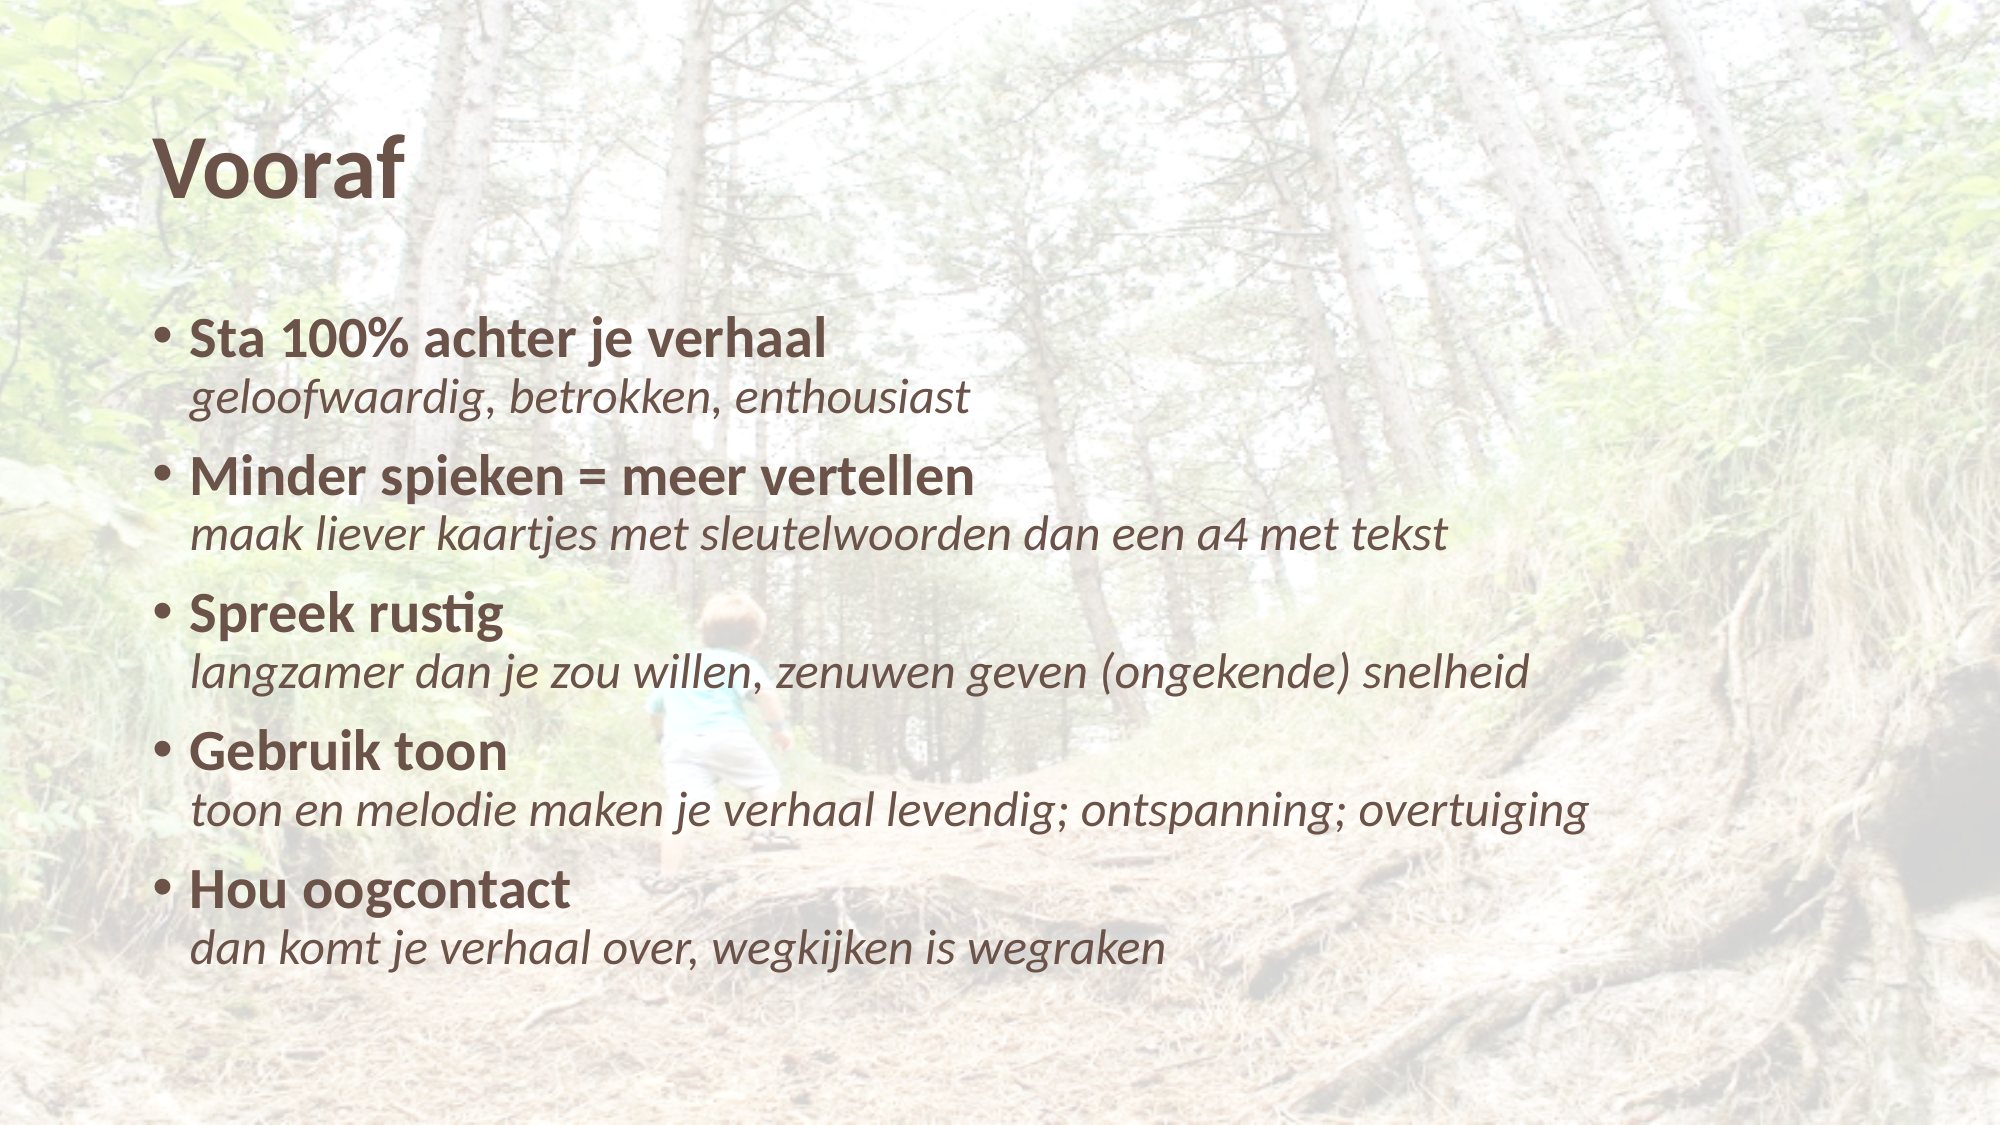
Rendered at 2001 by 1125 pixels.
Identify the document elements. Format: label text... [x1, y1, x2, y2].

title Vooraf [137, 59, 1863, 278]
list Sta 100% achter je verhaal geloofwaardig, betrokken, enthousiast Minder spieken = meer vertellen maak liever kaartjes met sleutelwoorden dan een a4 met tekst Spreek rustig langzamer dan je zou willen, zenuwen geven (ongekende) snelheid Gebruik toon toon en melodie maken je verhaal levendig; ontspanning; overtuiging Hou oogcontact dan komt je verhaal over, wegkijken is wegraken [137, 299, 1863, 1014]
